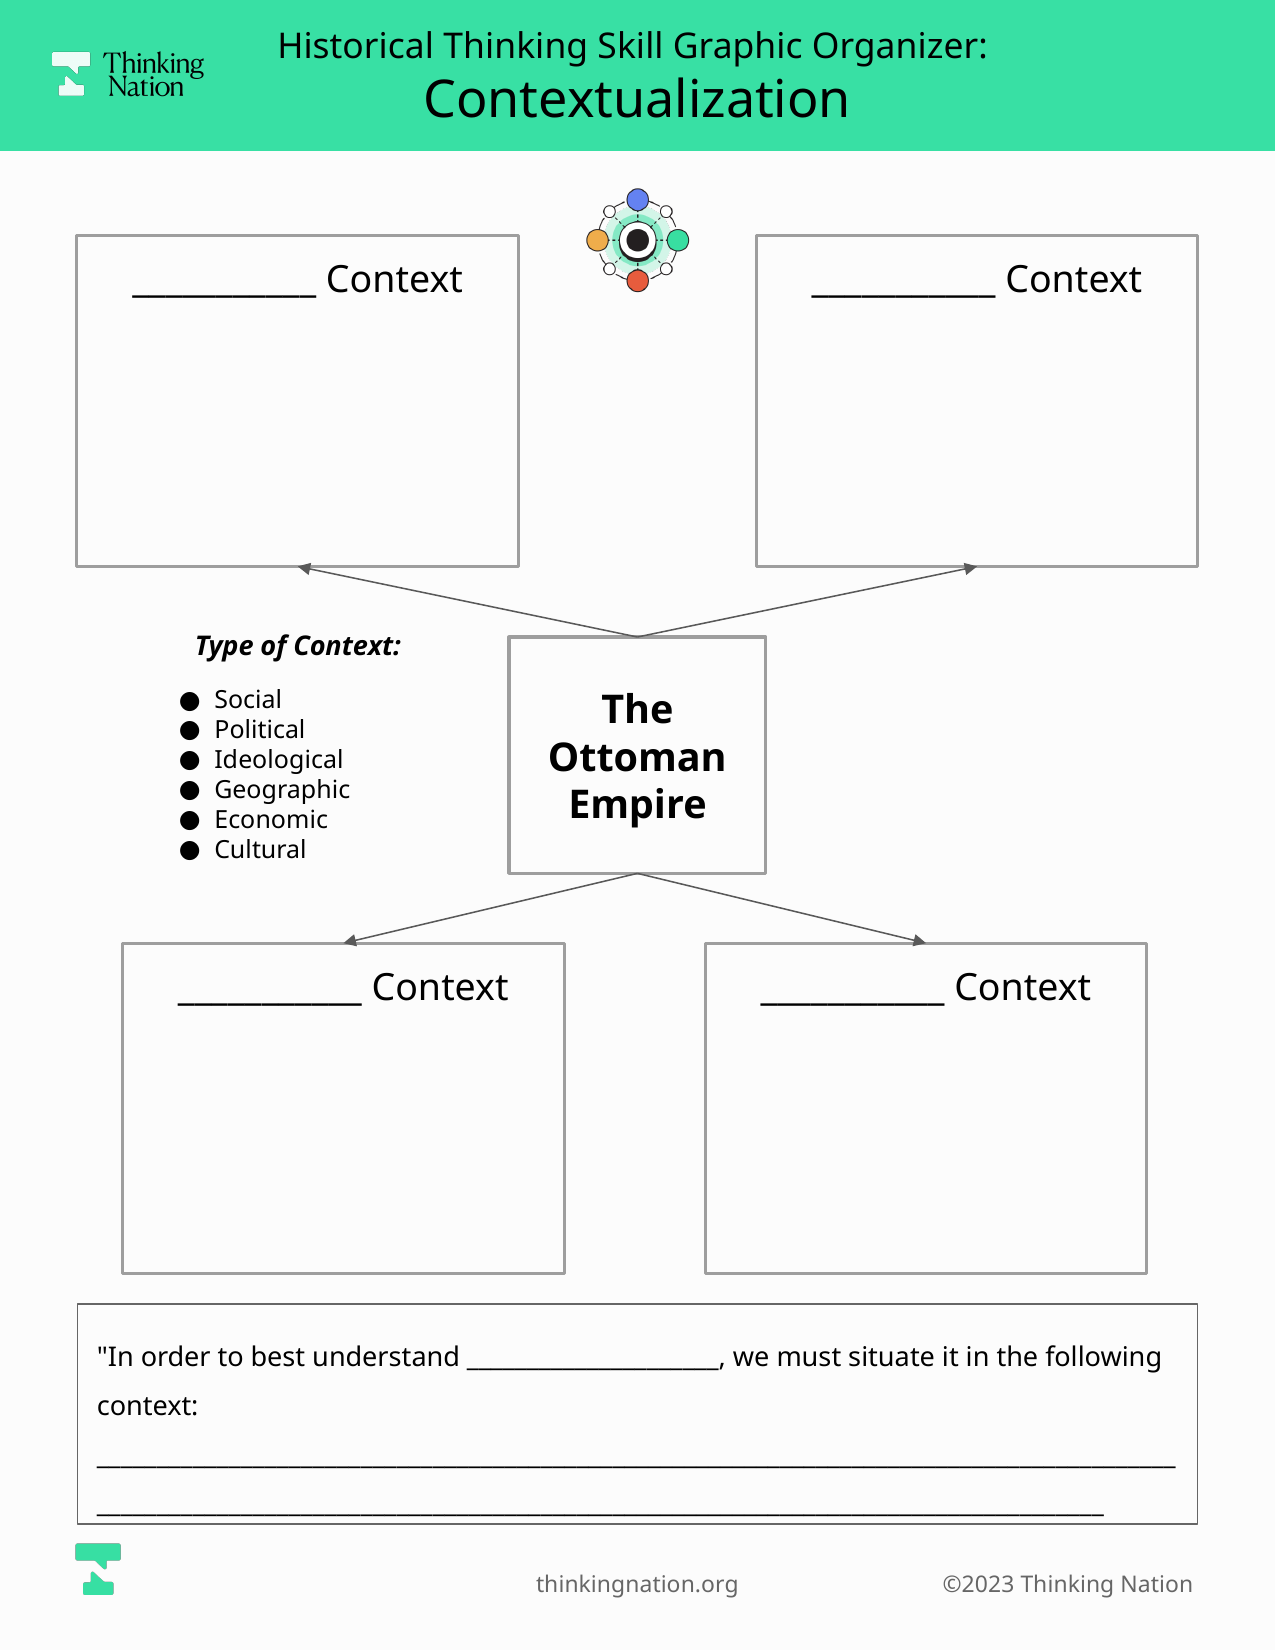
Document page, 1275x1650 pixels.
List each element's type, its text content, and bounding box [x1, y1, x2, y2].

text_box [297, 566, 635, 638]
text_box thinkingnation.org [486, 1553, 789, 1605]
text_box ___________ Context [76, 235, 519, 567]
picture [35, 37, 210, 110]
picture [569, 172, 706, 308]
picture [62, 1533, 134, 1605]
text_box ___________ Context [705, 943, 1147, 1274]
text_box The Ottoman Empire [508, 645, 766, 871]
text_box "In order to best understand _____________________, we must situate it in the following context: ______________________________________________________________________________________________________________________________________________________________________________ [77, 1303, 1198, 1524]
text_box Historical Thinking Skill Graphic Organizer: Contextualization [0, 0, 1275, 151]
text_box ___________ Context [122, 943, 565, 1274]
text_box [637, 566, 978, 638]
text_box ___________ Context [756, 235, 1198, 567]
text_box Type of Context: Social Political Ideological Geographic Economic Cultural [146, 608, 449, 874]
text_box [637, 873, 927, 944]
text_box ©2023 Thinking Nation [907, 1553, 1210, 1605]
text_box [343, 873, 635, 944]
